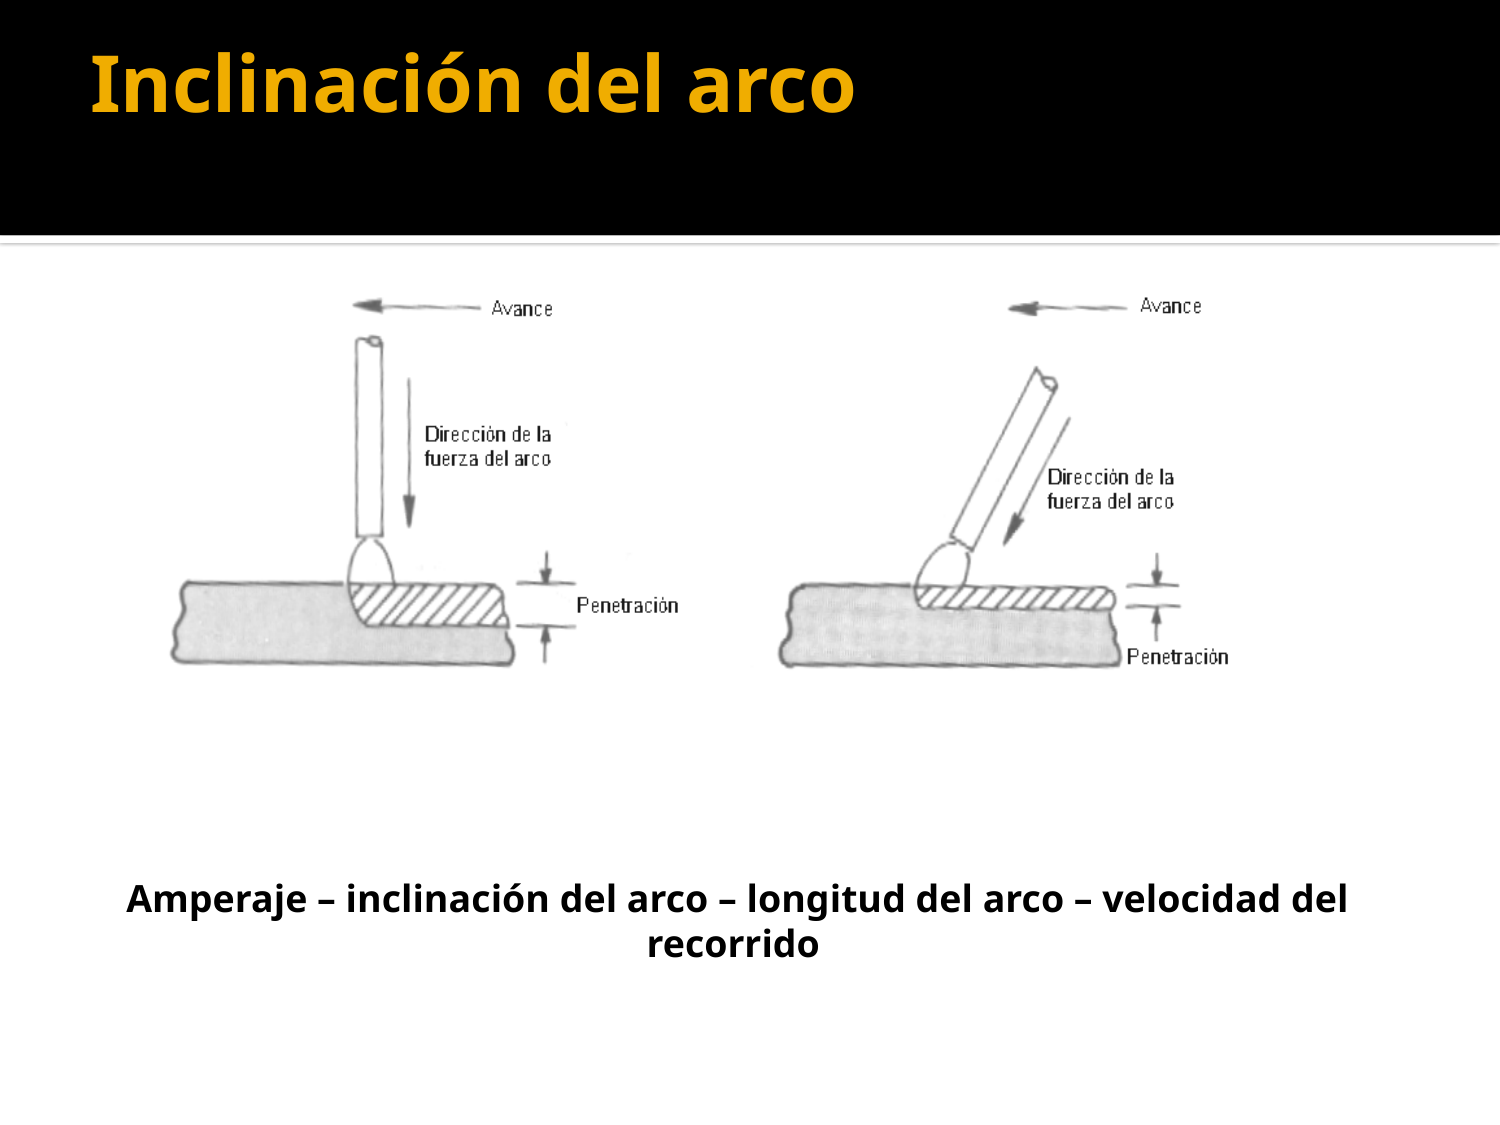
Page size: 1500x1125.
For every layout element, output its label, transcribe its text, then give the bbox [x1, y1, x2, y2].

title Inclinación del arco [75, 25, 1425, 231]
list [163, 292, 1241, 680]
text_box Amperaje – inclinación del arco – longitud del arco – velocidad del recorrido [70, 867, 1407, 972]
